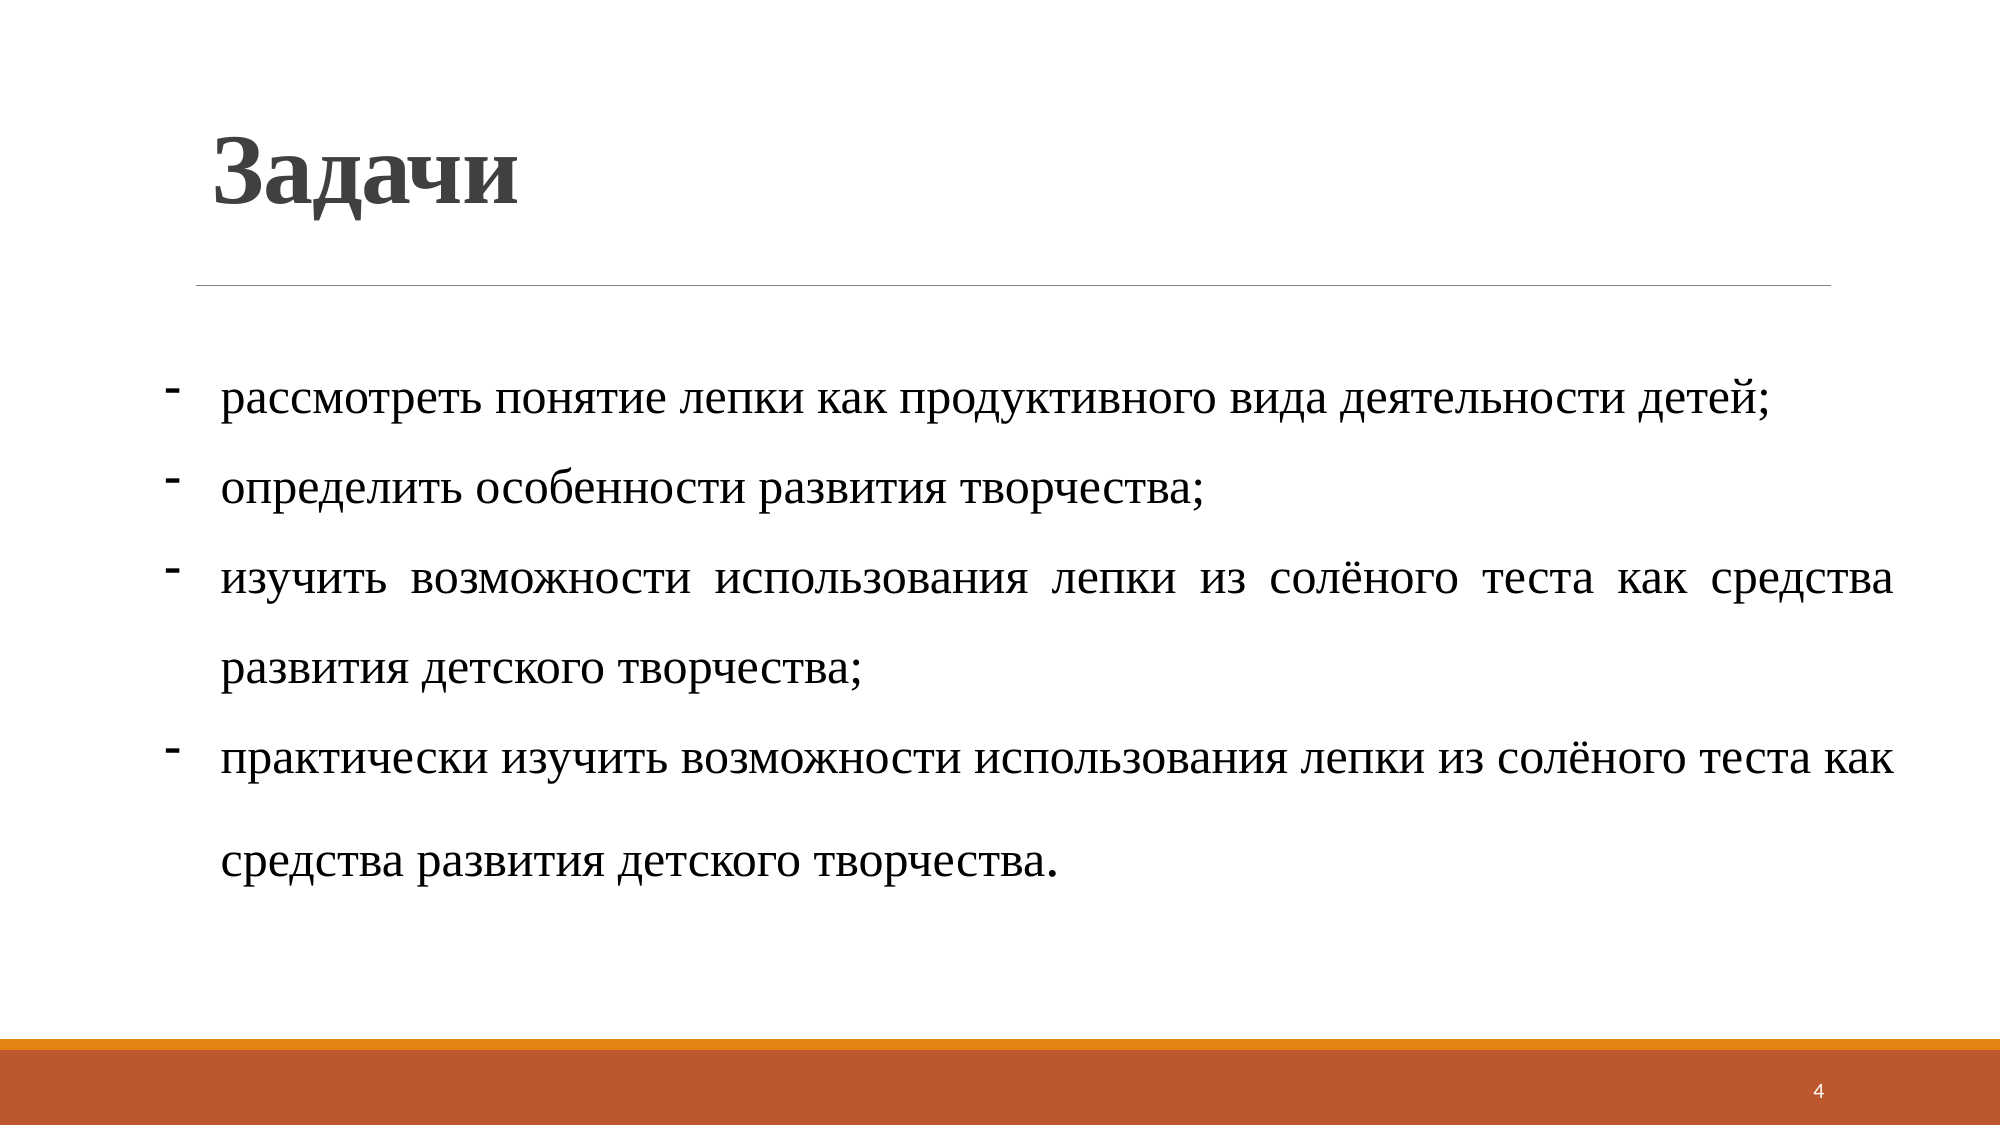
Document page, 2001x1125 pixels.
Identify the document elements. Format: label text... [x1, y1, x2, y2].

slide_number 4 [1624, 1059, 1840, 1120]
title Задачи [196, 90, 1225, 232]
text_box рассмотреть понятие лепки как продуктивного вида деятельности детей; определить особенности развития творчества; изучить возможности использования лепки из солёного теста как средства развития детского творчества; практически изучить возможности использования лепки из солёного теста как средства развития детского творчества. [149, 326, 1910, 1001]
